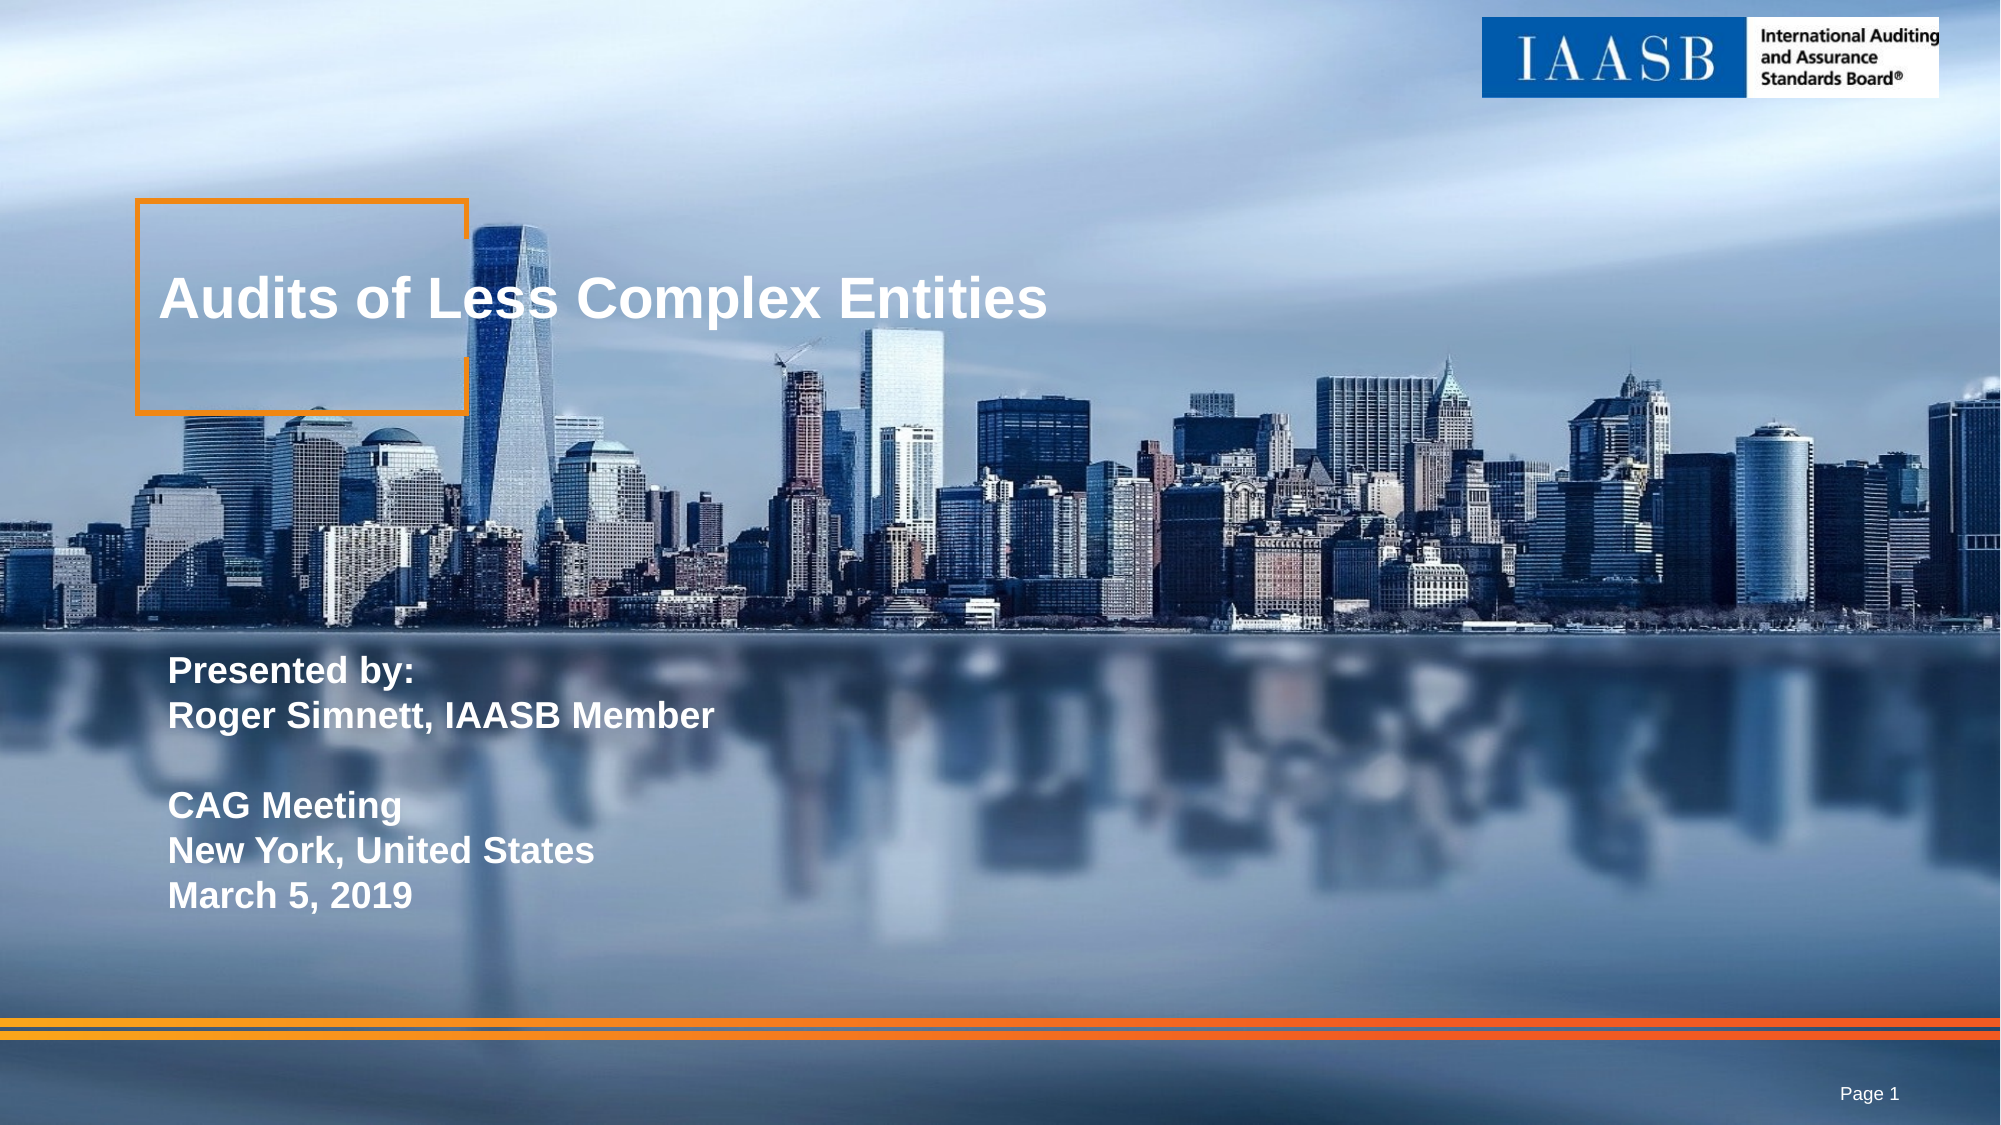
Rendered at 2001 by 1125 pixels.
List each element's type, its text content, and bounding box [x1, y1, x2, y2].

text_box Audits of Less Complex Entities [143, 253, 1829, 338]
picture [0, 0, 2001, 1125]
text_box Presented by: Roger Simnett, IAASB Member CAG Meeting New York, United States March 5, 2019 [152, 638, 806, 924]
text_box Page 1 [1558, 1068, 1900, 1118]
